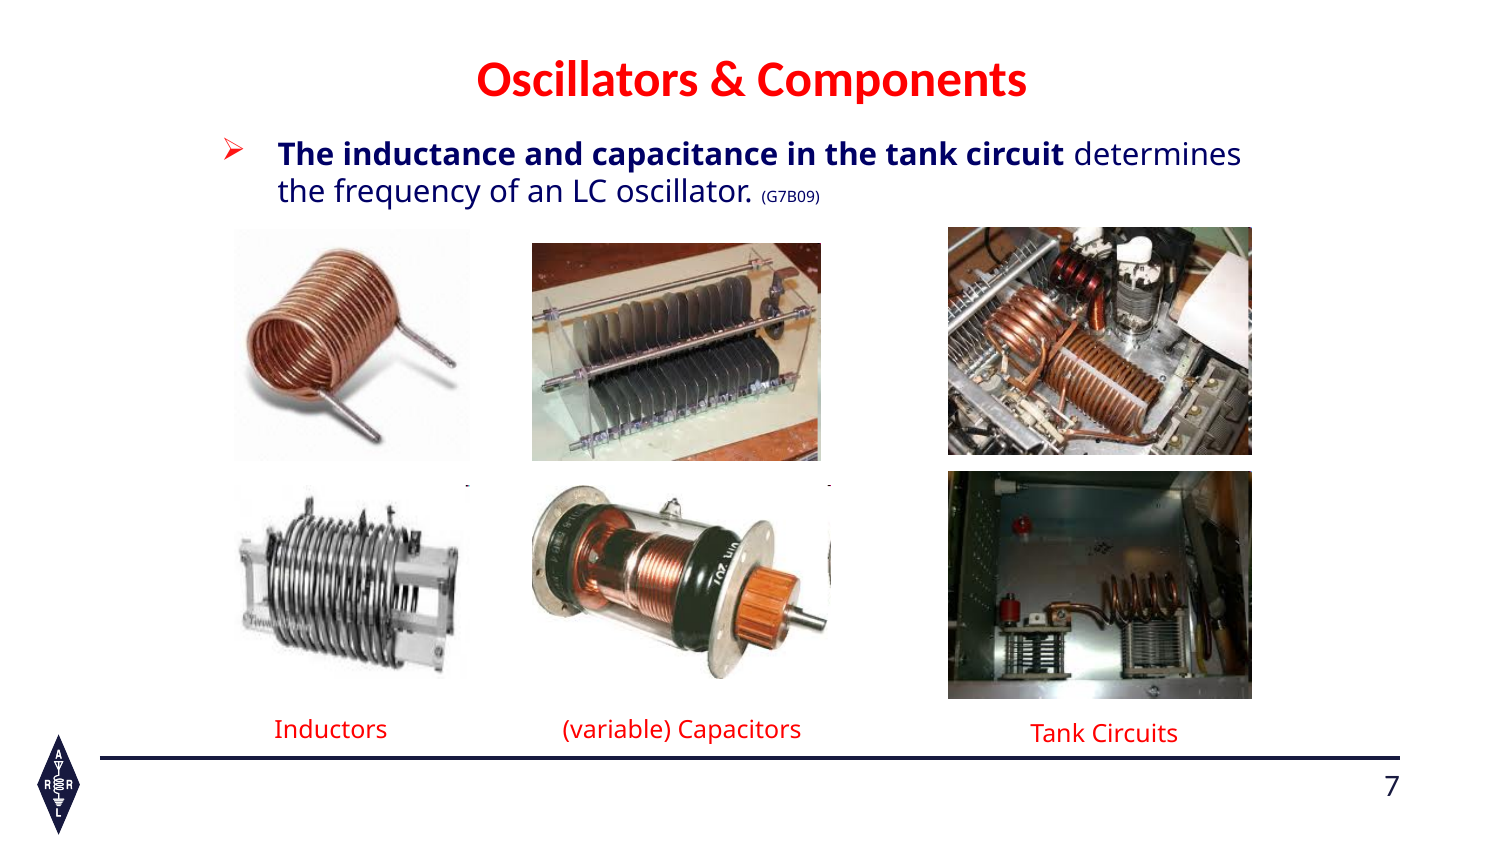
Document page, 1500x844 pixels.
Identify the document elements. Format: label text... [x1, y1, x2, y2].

picture [532, 485, 831, 679]
text_box [230, 558, 495, 706]
picture [37, 734, 80, 835]
text_box (variable) Capacitors [551, 707, 831, 749]
picture [234, 485, 470, 679]
picture [532, 243, 821, 461]
text_box Tank Circuits [1019, 712, 1242, 754]
picture [948, 227, 1252, 455]
picture [234, 229, 470, 461]
title Oscillators & Components [220, 39, 1284, 113]
text_box Inductors [263, 707, 438, 749]
text_box The inductance and capacitance in the tank circuit determines the frequency of an LC oscillator. (G7B09) [206, 126, 1270, 738]
picture [948, 471, 1252, 699]
slide_number 7 [1302, 761, 1400, 807]
